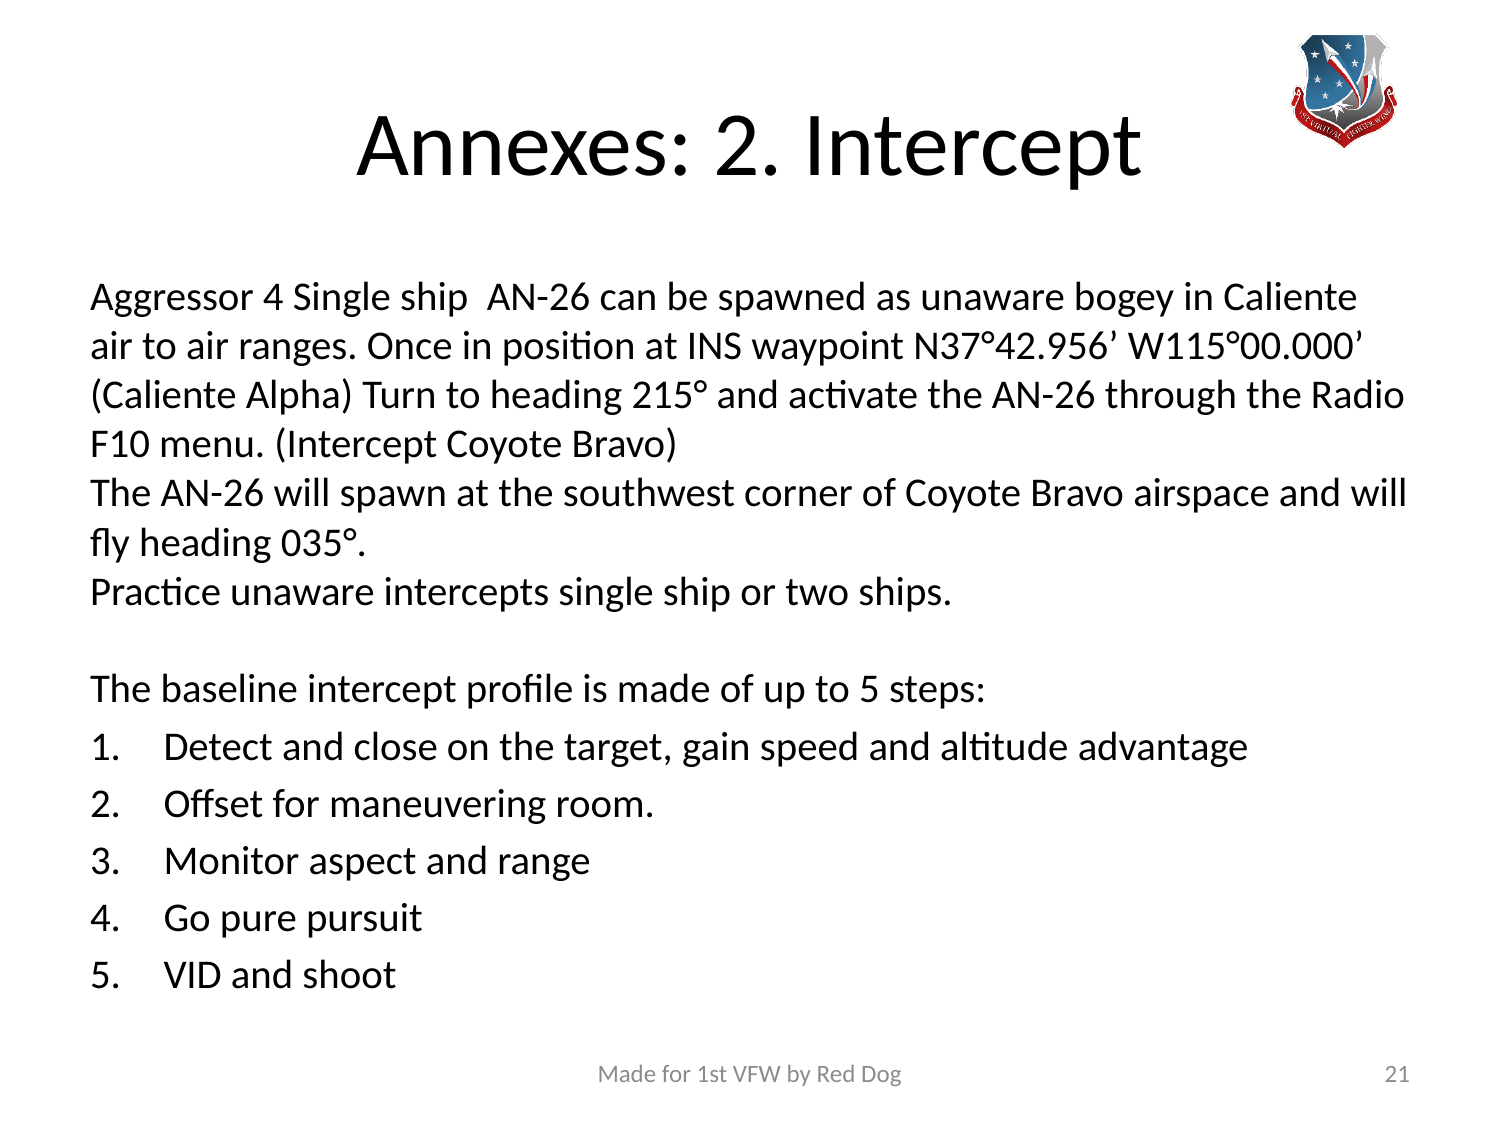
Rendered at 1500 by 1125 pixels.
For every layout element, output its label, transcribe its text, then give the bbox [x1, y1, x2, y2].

title Annexes: 2. Intercept [75, 45, 1425, 233]
list Aggressor 4 Single ship AN-26 can be spawned as unaware bogey in Caliente air to air ranges. Once in position at INS waypoint N37°42.956’ W115°00.000’ (Caliente Alpha) Turn to heading 215° and activate the AN-26 through the Radio F10 menu. (Intercept Coyote Bravo) The AN-26 will spawn at the southwest corner of Coyote Bravo airspace and will fly heading 035°. Practice unaware intercepts single ship or two ships. The baseline intercept profile is made of up to 5 steps: Detect and close on the target, gain speed and altitude advantage Offset for maneuvering room. Monitor aspect and range Go pure pursuit VID and shoot [75, 262, 1425, 1005]
slide_number 21 [1074, 1042, 1425, 1103]
picture [1262, 3, 1426, 180]
footer Made for 1st VFW by Red Dog [512, 1042, 988, 1103]
